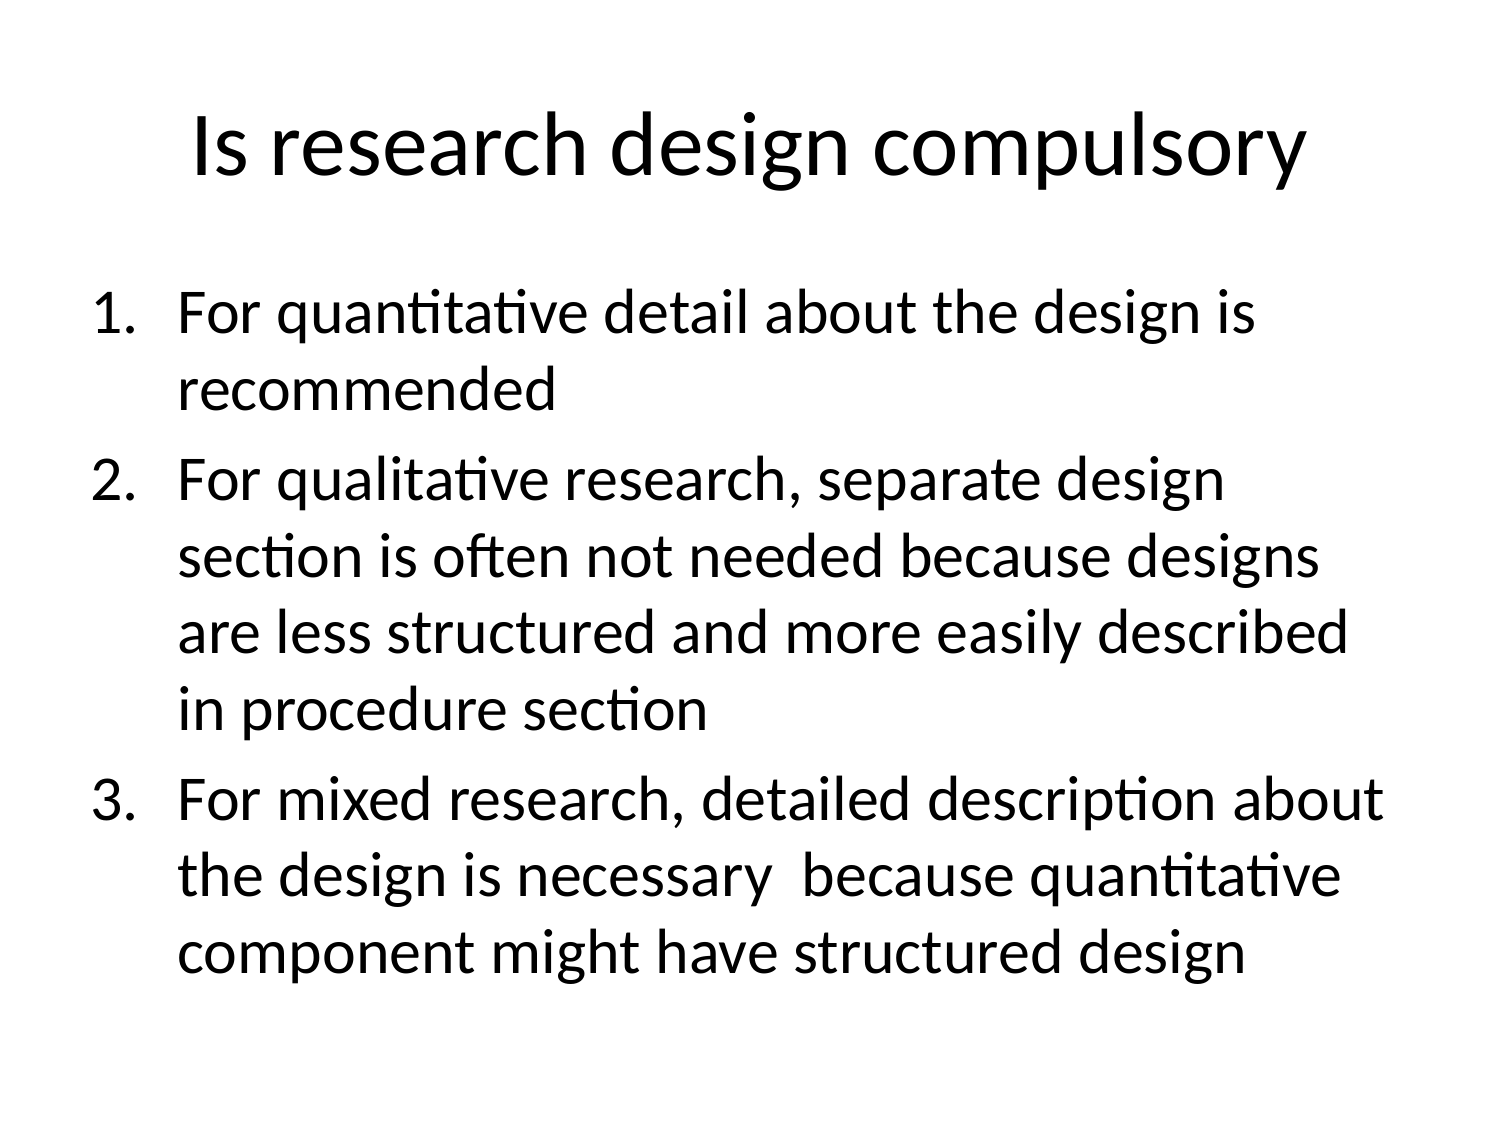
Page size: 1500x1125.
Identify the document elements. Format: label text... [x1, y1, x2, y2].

list For quantitative detail about the design is recommended For qualitative research, separate design section is often not needed because designs are less structured and more easily described in procedure section For mixed research, detailed description about the design is necessary because quantitative component might have structured design [75, 262, 1425, 1005]
title Is research design compulsory [75, 45, 1425, 233]
